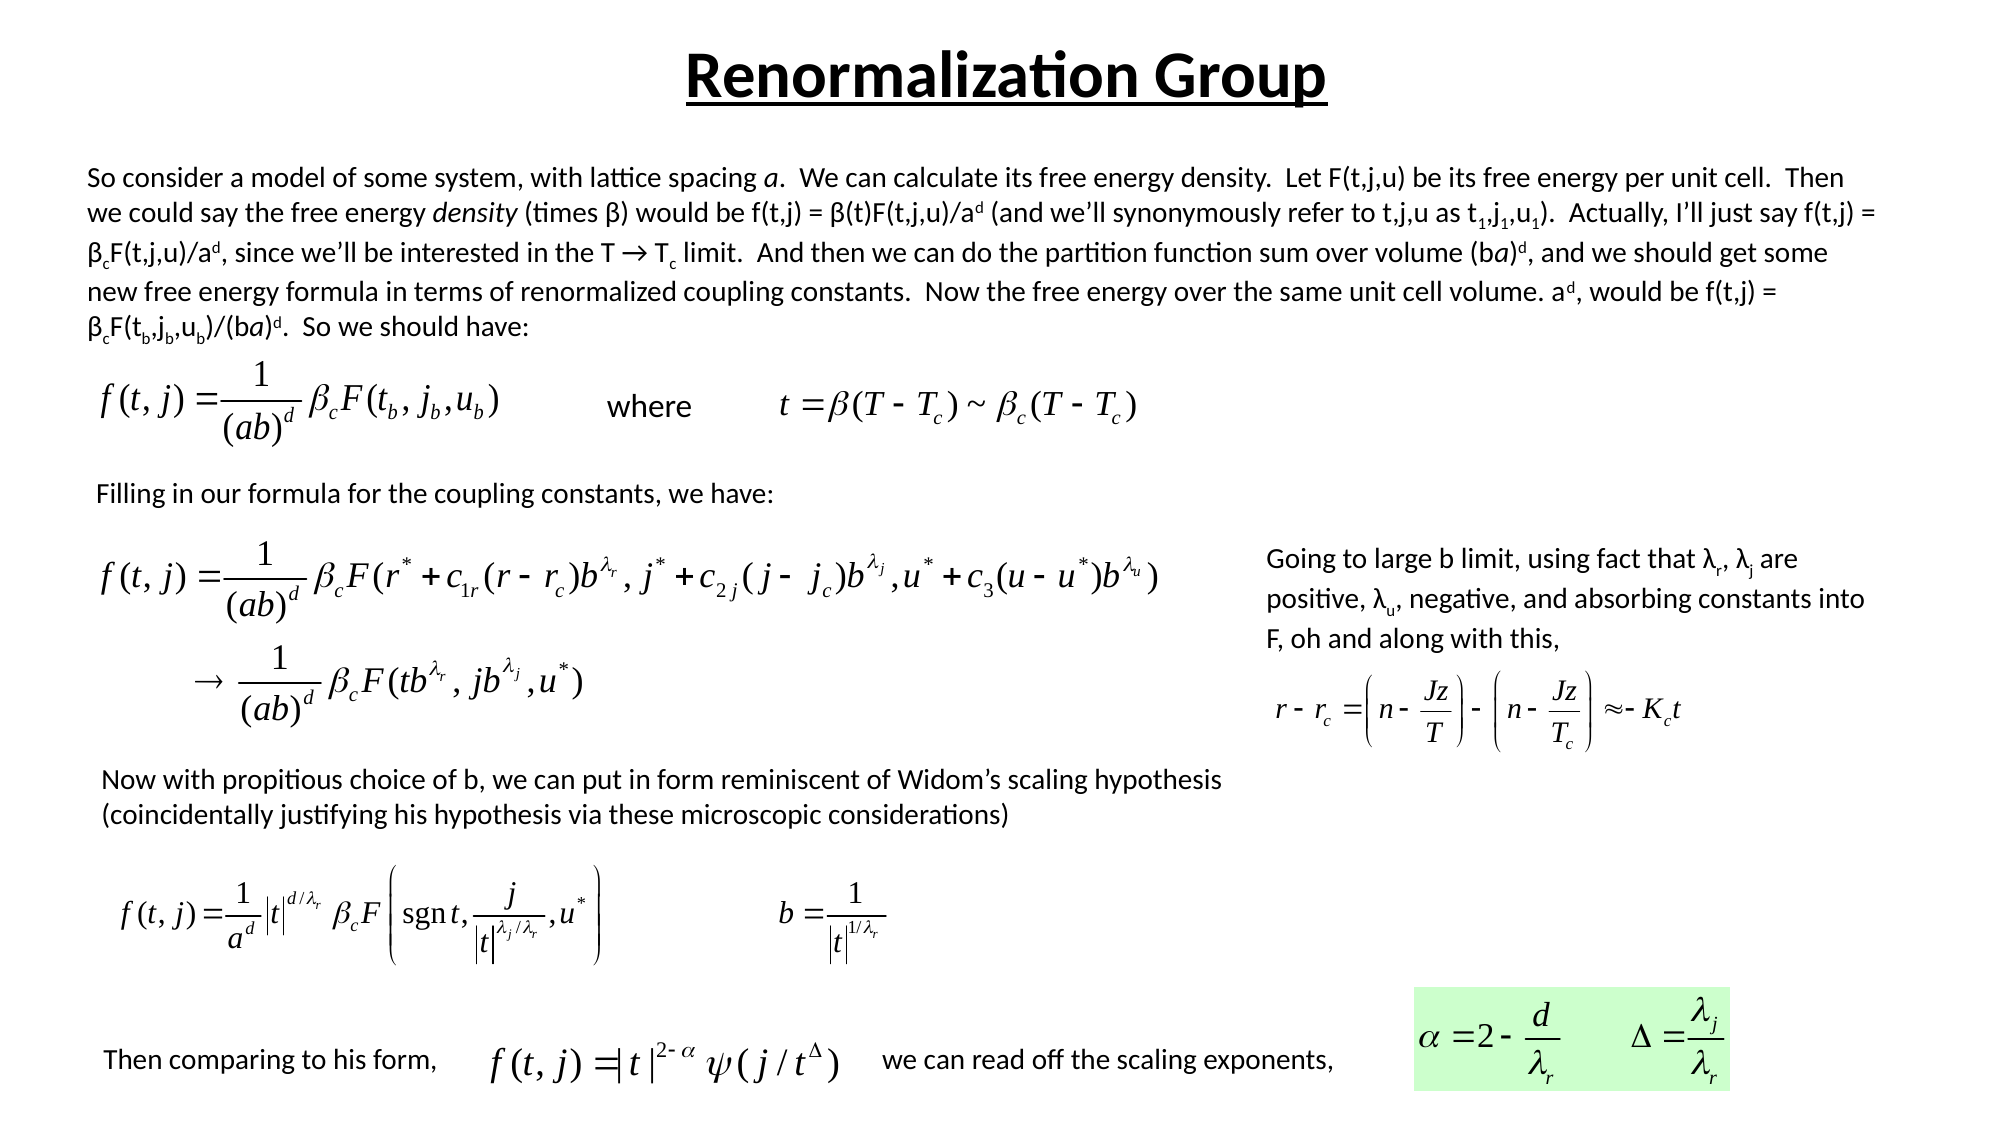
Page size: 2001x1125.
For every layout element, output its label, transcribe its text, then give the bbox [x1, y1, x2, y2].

text_box where [592, 376, 731, 432]
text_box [774, 380, 1143, 433]
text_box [88, 530, 1167, 736]
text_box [88, 350, 505, 455]
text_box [110, 857, 894, 974]
text_box So consider a model of some system, with lattice spacing a. We can calculate its free energy density. Let F(t,j,u) be its free energy per unit cell. Then we could say the free energy density (times β) would be f(t,j) = β(t)F(t,j,u)/ad (and we’ll synonymously refer to t,j,u as t1,j1,u1). Actually, I’ll just say f(t,j) = βcF(t,j,u)/ad, since we’ll be interested in the T → Tc limit. And then we can do the partition function sum over volume (ba)d, and we should get some new free energy formula in terms of renormalized coupling constants. Now the free energy over the same unit cell volume. ad, would be f(t,j) = βcF(tb,jb,ub)/(ba)d. So we should have: [72, 150, 1896, 355]
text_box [1270, 664, 1687, 759]
text_box Then comparing to his form, [88, 1033, 473, 1083]
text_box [477, 1033, 846, 1092]
text_box Renormalization Group [671, 23, 1344, 118]
text_box Going to large b limit, using fact that λr, λj are positive, λu, negative, and absorbing constants into F, oh and along with this, [1251, 532, 1892, 662]
text_box Now with propitious choice of b, we can put in form reminiscent of Widom’s scaling hypothesis (coincidentally justifying his hypothesis via these microscopic considerations) [86, 752, 1250, 838]
text_box we can read off the scaling exponents, [867, 1033, 1363, 1083]
text_box Filling in our formula for the coupling constants, we have: [81, 467, 923, 517]
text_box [1413, 986, 1730, 1092]
